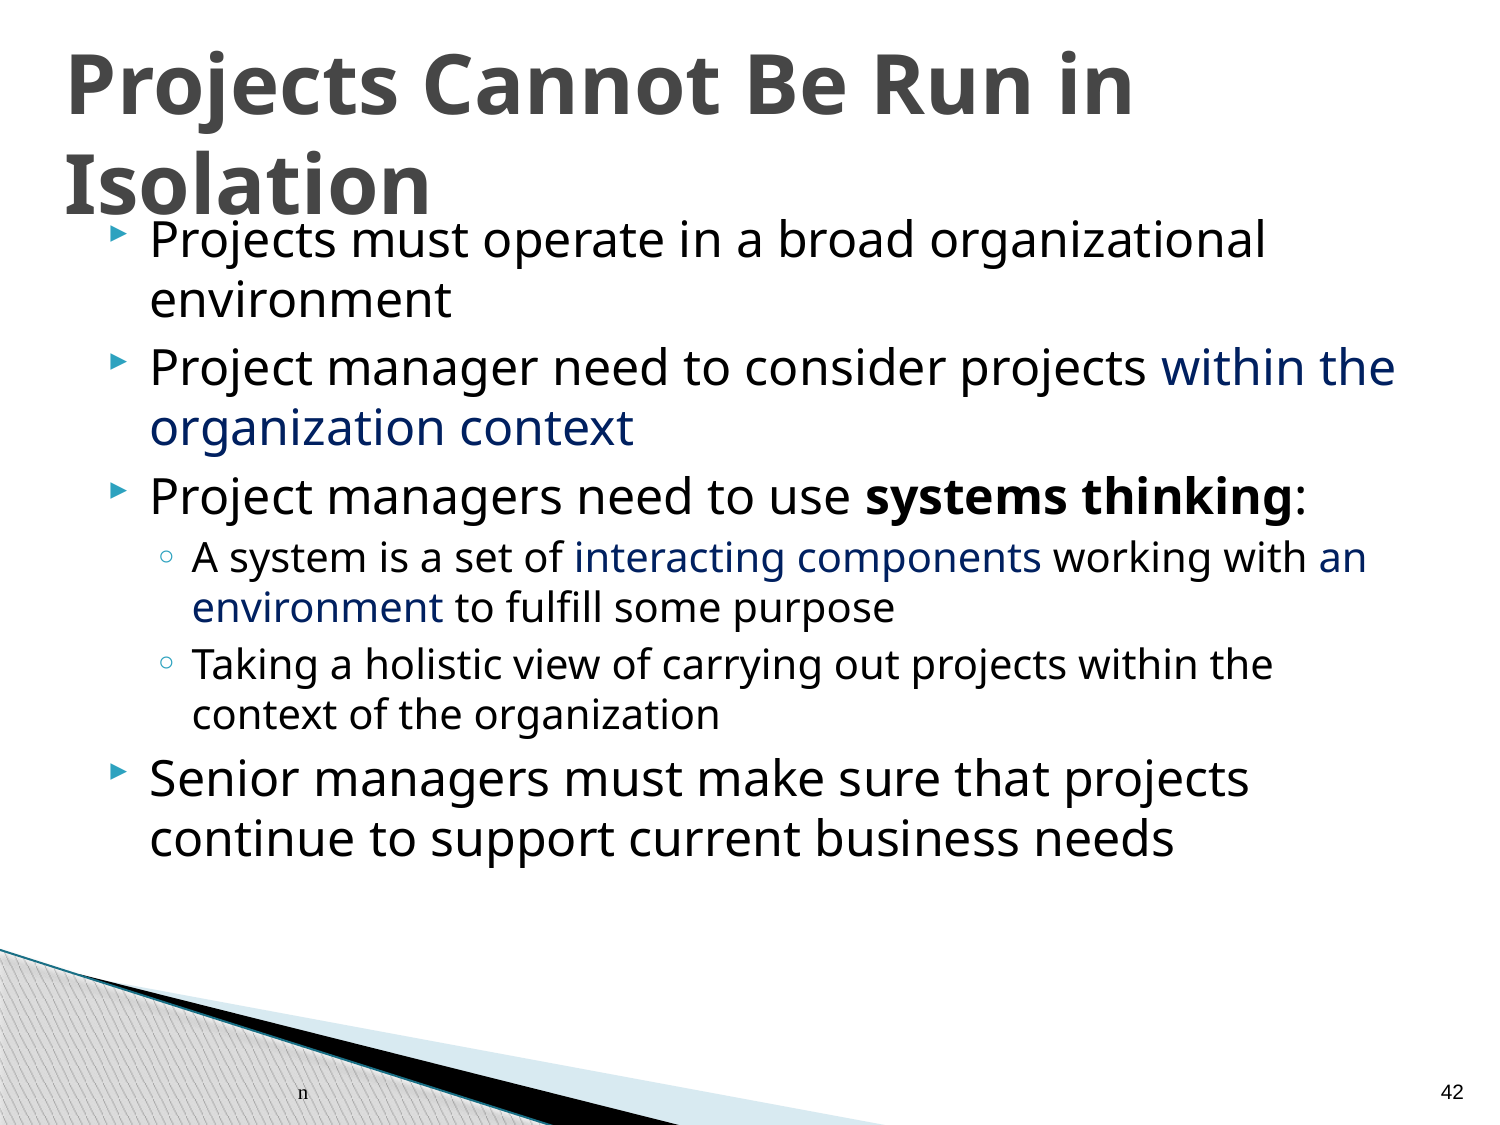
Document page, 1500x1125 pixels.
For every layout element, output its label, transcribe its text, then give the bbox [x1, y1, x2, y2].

footer n [0, 1051, 324, 1112]
list Projects must operate in a broad organizational environment Project manager need to consider projects within the organization context Project managers need to use systems thinking: A system is a set of interacting components working with an environment to fulfill some purpose Taking a holistic view of carrying out projects within the context of the organization Senior managers must make sure that projects continue to support current business needs [75, 225, 1425, 943]
slide_number 42 [1418, 1051, 1479, 1112]
title Projects Cannot Be Run in Isolation [50, 37, 1500, 225]
